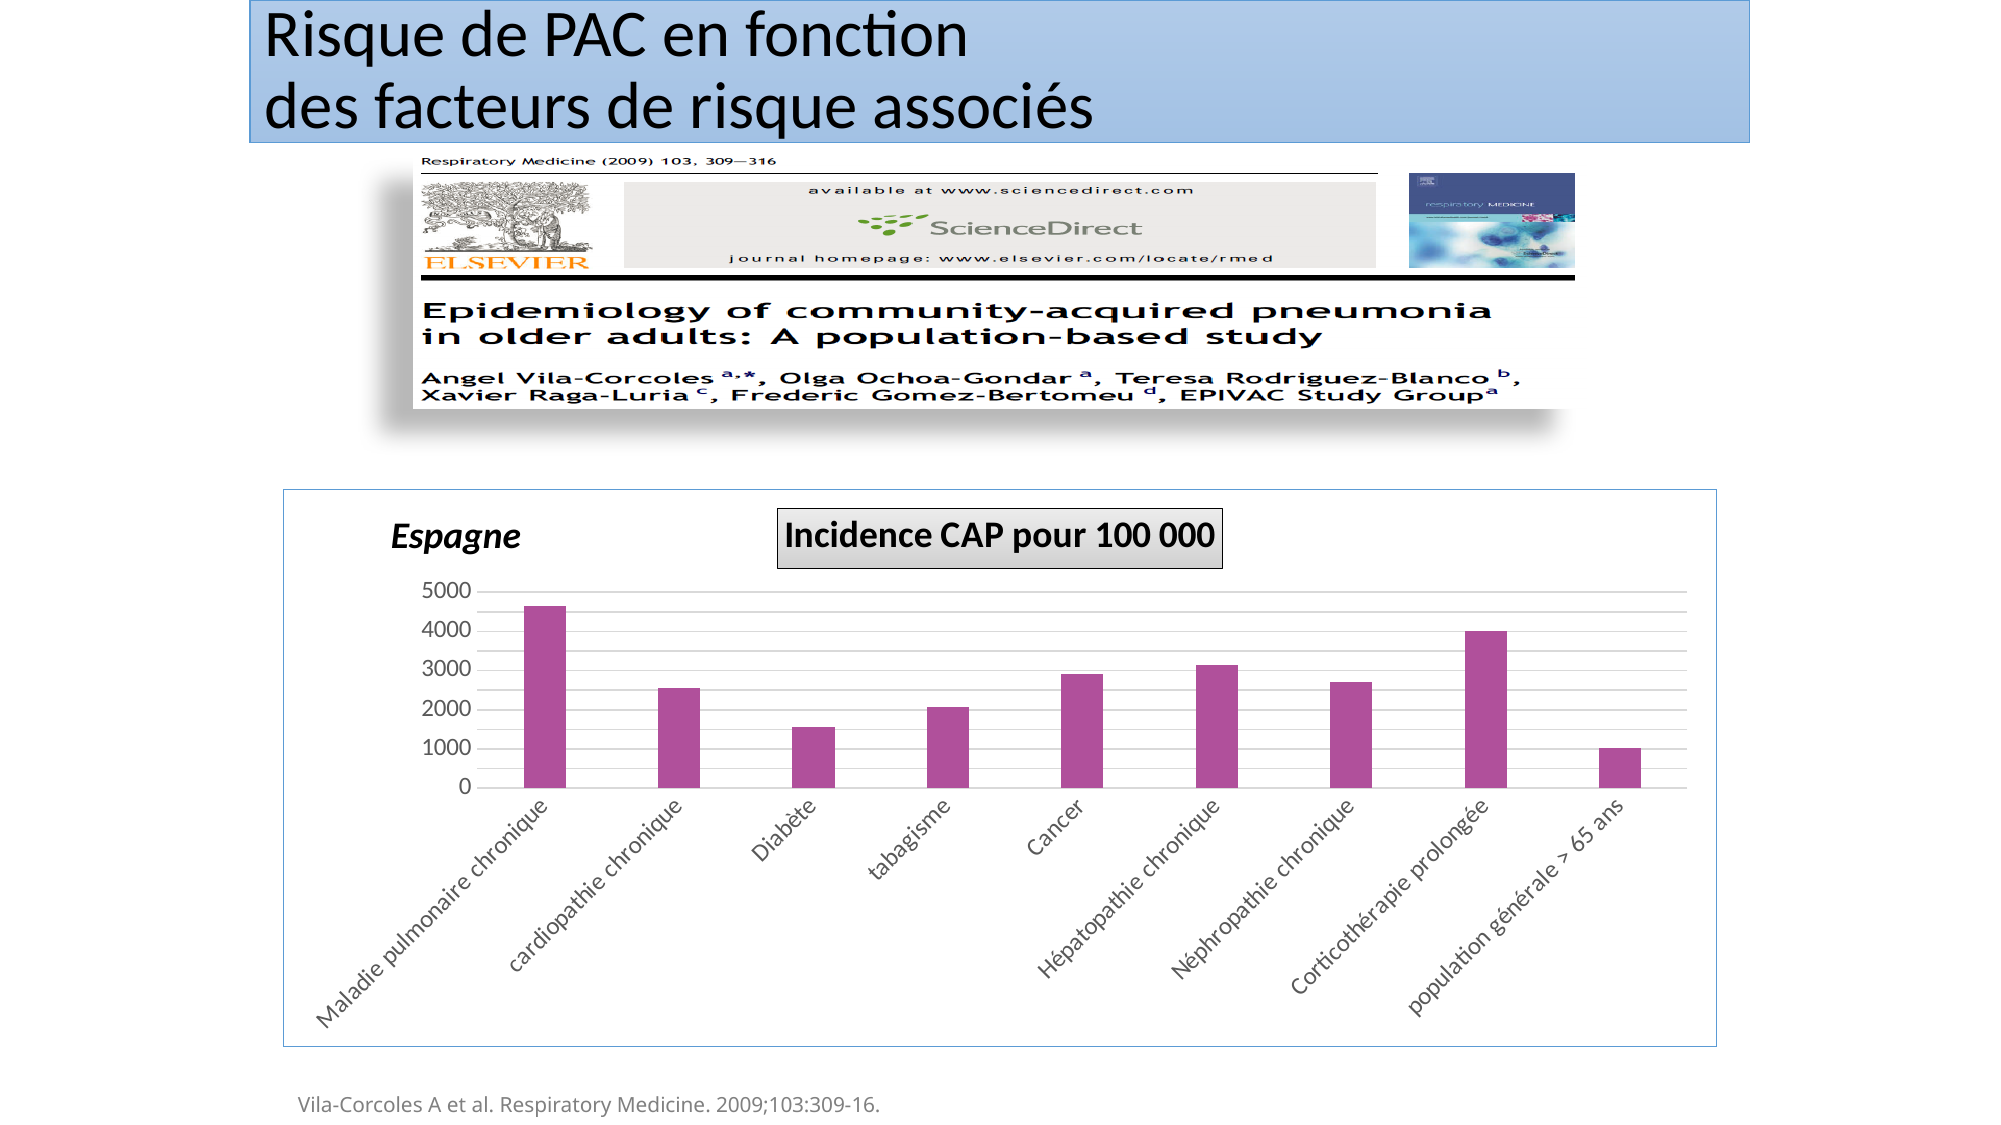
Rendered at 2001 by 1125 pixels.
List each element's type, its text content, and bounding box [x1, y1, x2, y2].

text_box Vila-Corcoles A et al. Respiratory Medicine. 2009;103:309-16. [283, 1084, 912, 1125]
title Risque de PAC en fonction des facteurs de risque associés [249, 0, 1750, 143]
picture [412, 155, 1587, 409]
chart [283, 489, 1717, 1047]
